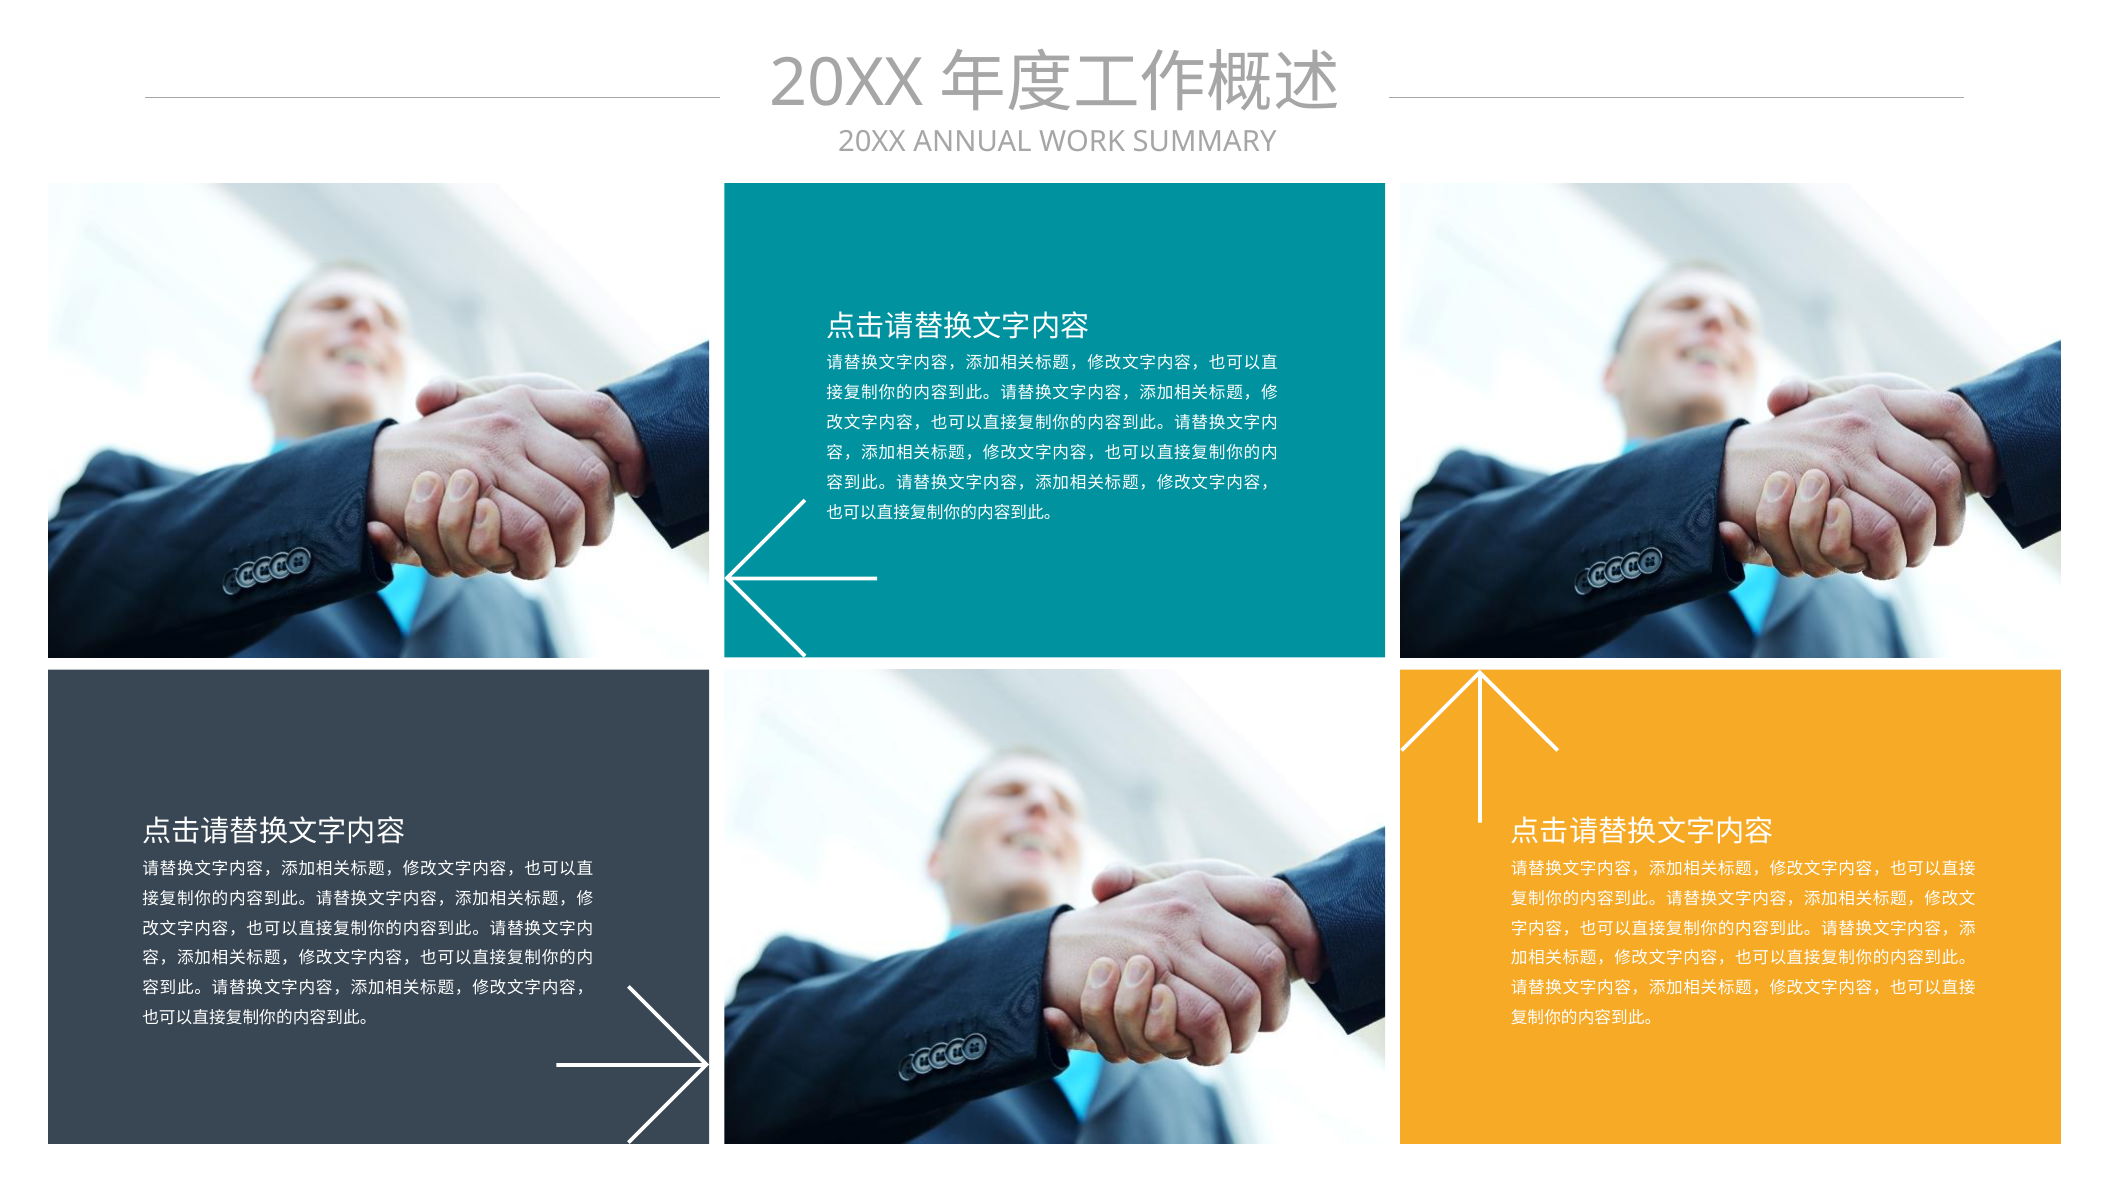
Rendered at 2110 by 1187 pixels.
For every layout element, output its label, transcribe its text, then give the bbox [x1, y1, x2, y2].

text_box 20XX年度工作概述 [730, 38, 1379, 96]
text_box [47, 669, 710, 1145]
text_box [1399, 182, 2062, 658]
text_box 20XX年度工作概述 [730, 98, 1379, 119]
text_box [722, 497, 879, 659]
text_box [47, 182, 710, 658]
text_box [1398, 668, 1561, 824]
text_box [555, 983, 711, 1146]
text_box 点击请替换文字内容 请替换文字内容，添加相关标题，修改文字内容，也可以直接复制你的内容到此。请替换文字内容，添加相关标题，修改文字内容，也可以直接复制你的内容到此。请替换文字内容，添加相关标题，修改文字内容，也可以直接复制你的内容到此。请替换文字内容，添加相关标题，修改文字内容，也可以直接复制你的内容到此。 [826, 289, 1279, 522]
text_box [723, 182, 1386, 658]
text_box [723, 669, 1386, 1145]
text_box 点击请替换文字内容 请替换文字内容，添加相关标题，修改文字内容，也可以直接复制你的内容到此。请替换文字内容，添加相关标题，修改文字内容，也可以直接复制你的内容到此。请替换文字内容，添加相关标题，修改文字内容，也可以直接复制你的内容到此。请替换文字内容，添加相关标题，修改文字内容，也可以直接复制你的内容到此。 [1510, 795, 1976, 1028]
text_box 20XX ANNUAL WORK SUMMARY [824, 122, 1291, 158]
text_box [1399, 669, 2062, 1145]
text_box 点击请替换文字内容 请替换文字内容，添加相关标题，修改文字内容，也可以直接复制你的内容到此。请替换文字内容，添加相关标题，修改文字内容，也可以直接复制你的内容到此。请替换文字内容，添加相关标题，修改文字内容，也可以直接复制你的内容到此。请替换文字内容，添加相关标题，修改文字内容，也可以直接复制你的内容到此。 [142, 795, 594, 1028]
